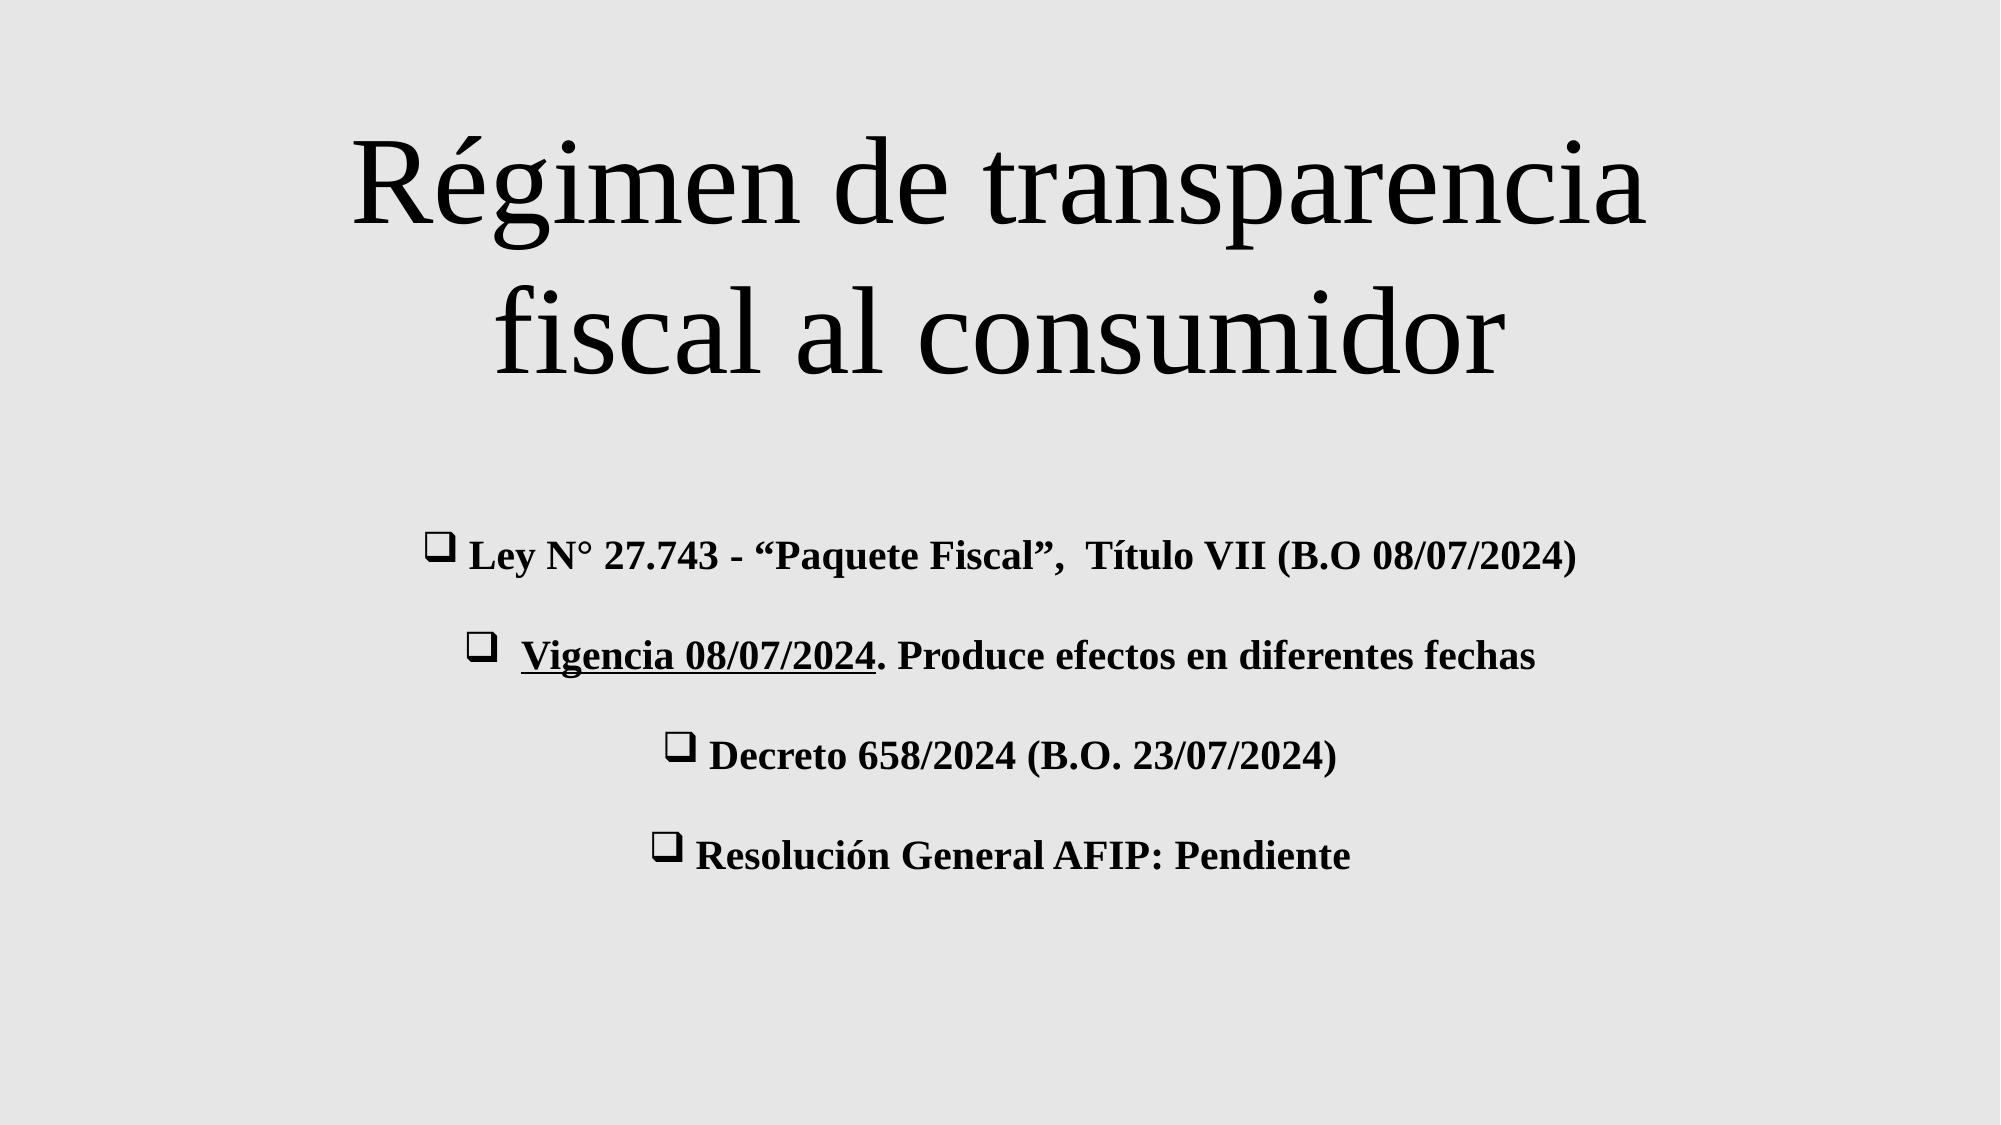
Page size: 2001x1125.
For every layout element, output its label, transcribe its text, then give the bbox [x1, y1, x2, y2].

text_box Régimen de transparencia fiscal al consumidor Ley N° 27.743 - “Paquete Fiscal”, Título VII (B.O 08/07/2024) Vigencia 08/07/2024. Produce efectos en diferentes fechas Decreto 658/2024 (B.O. 23/07/2024) Resolución General AFIP: Pendiente [218, 90, 1782, 1106]
